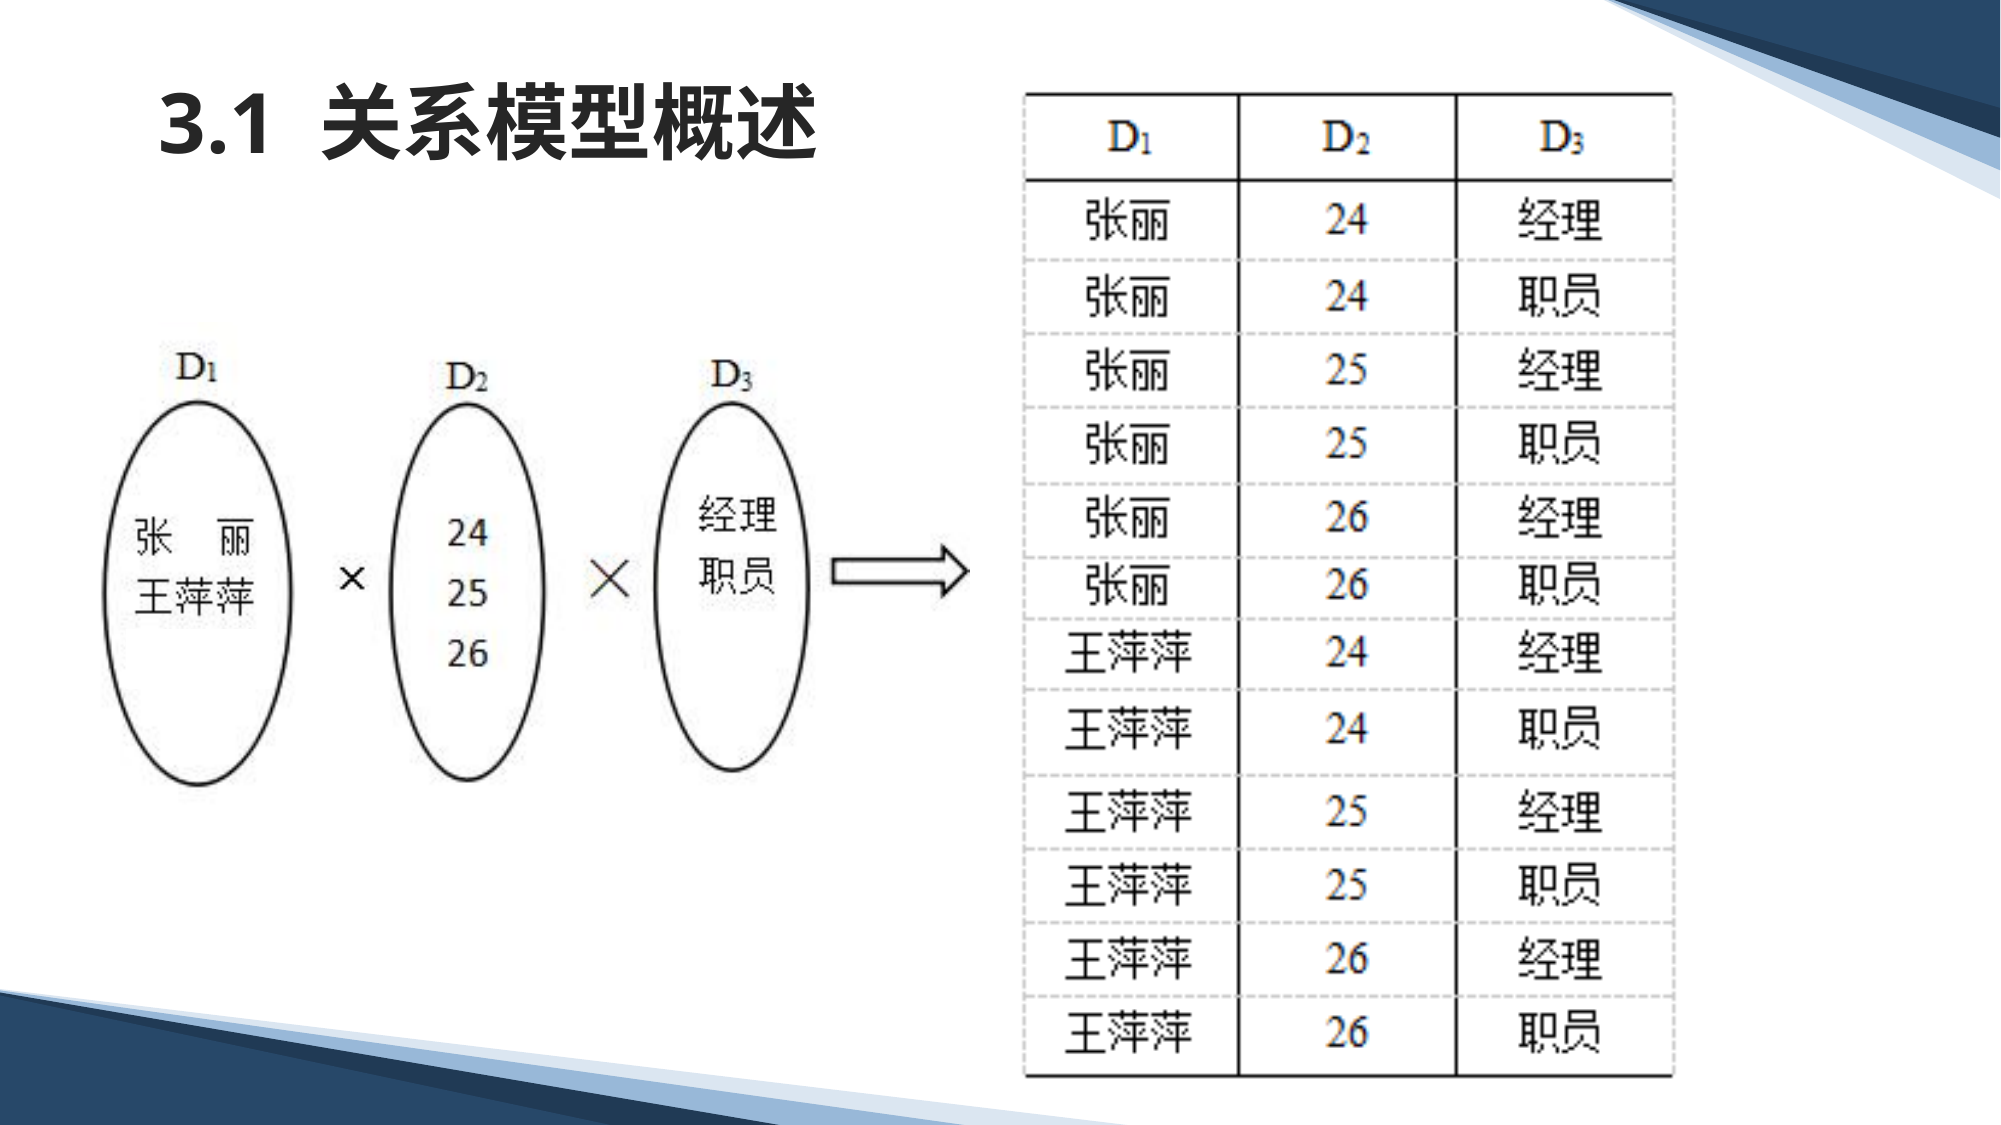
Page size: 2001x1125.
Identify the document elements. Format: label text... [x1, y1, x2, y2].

title 3.1 关系模型概述 [1705, 54, 1857, 280]
title 3.1 关系模型概述 [143, 54, 993, 280]
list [83, 322, 970, 860]
picture [993, 54, 1705, 1097]
